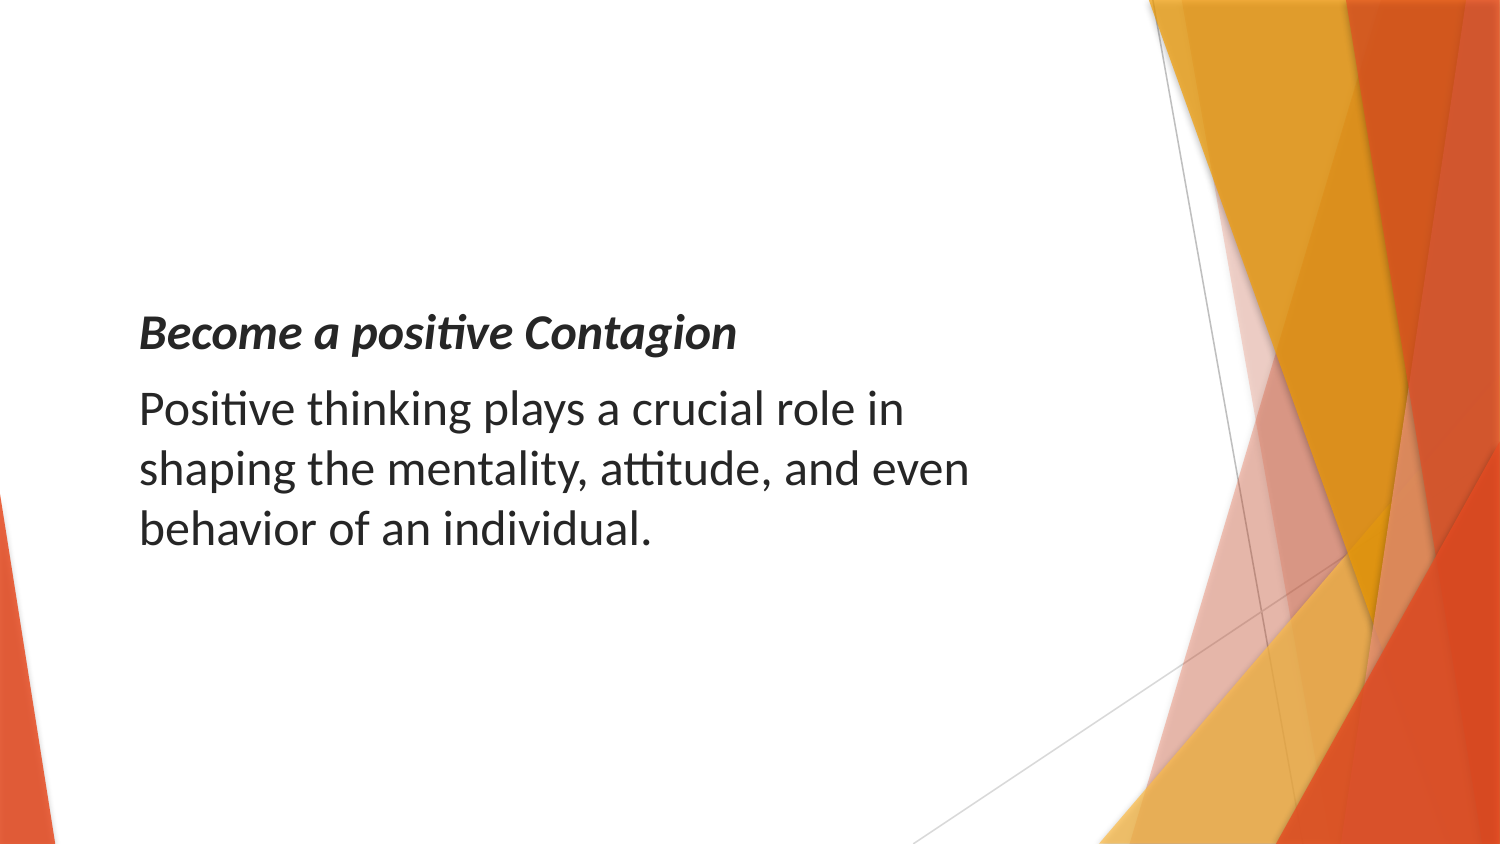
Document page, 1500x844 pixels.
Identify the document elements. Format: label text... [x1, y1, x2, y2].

list Become a positive Contagion Positive thinking plays a crucial role in shaping the mentality, attitude, and even behavior of an individual. [123, 291, 1046, 729]
